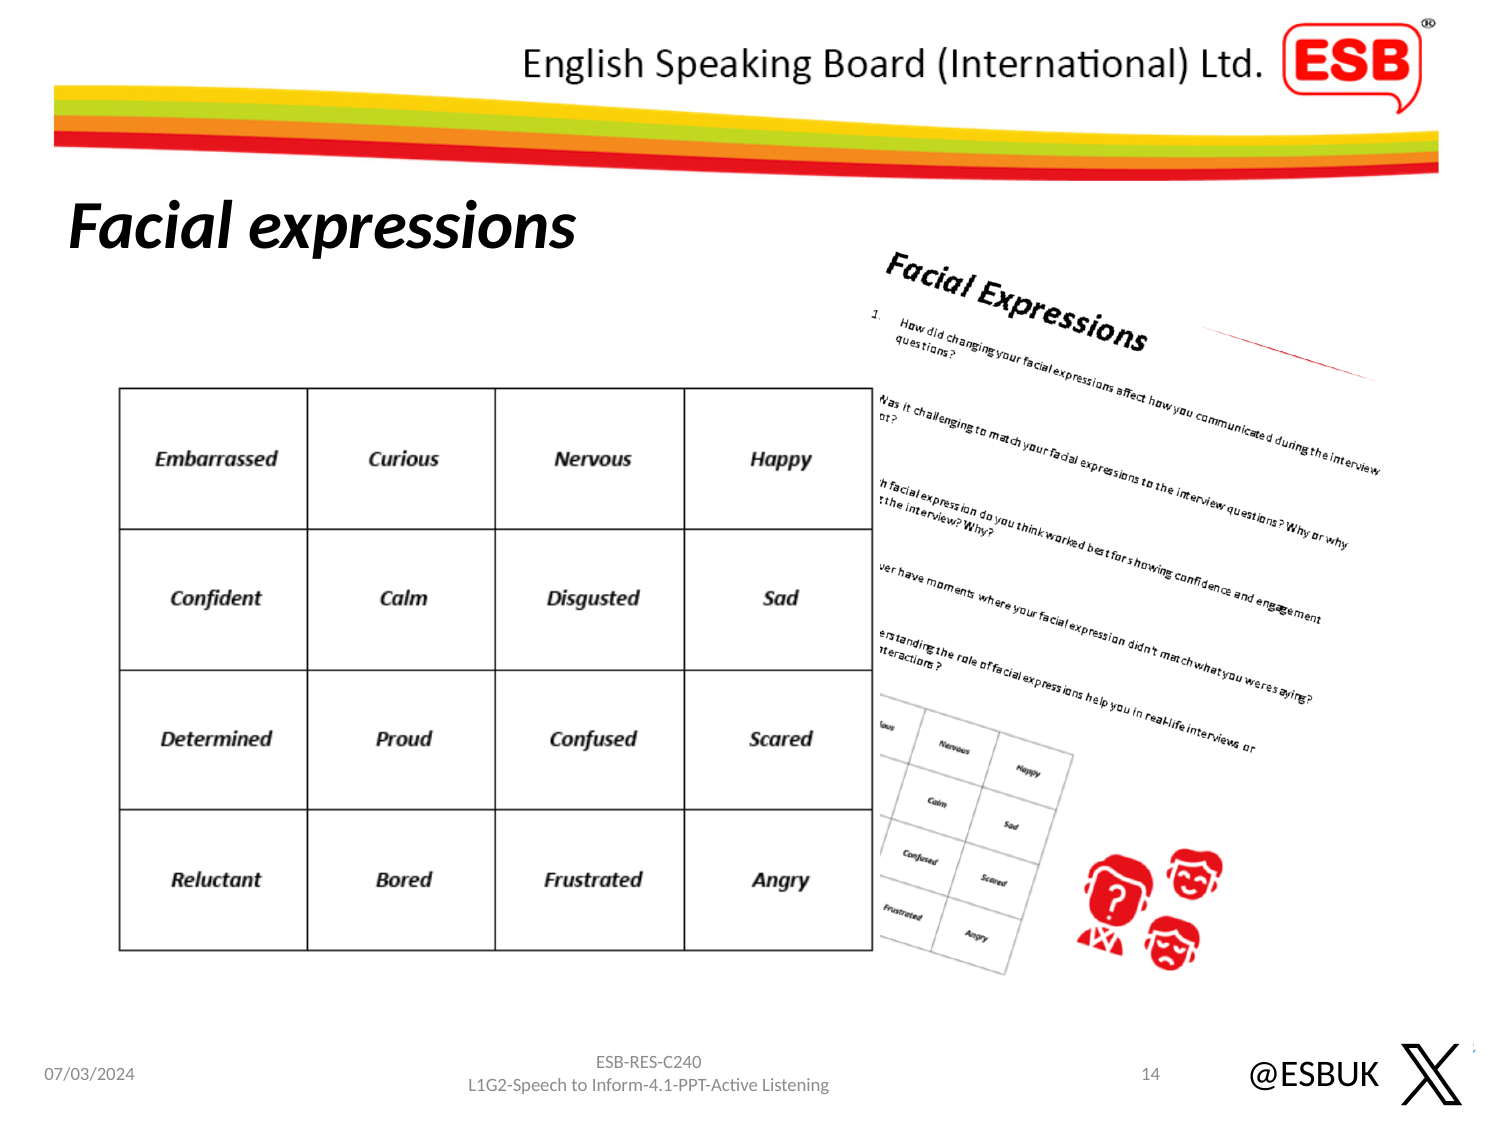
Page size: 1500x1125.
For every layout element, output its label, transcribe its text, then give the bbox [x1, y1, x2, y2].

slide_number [29, 1042, 367, 1103]
title Facial expressions [53, 179, 1347, 274]
slide_number 14 [930, 1042, 1176, 1103]
footer ESB-RES-C240 L1G2-Speech to Inform-4.1-PPT-Active Listening [395, 1042, 902, 1103]
picture [0, 0, 1500, 189]
picture [1392, 1031, 1476, 1118]
picture [113, 274, 1433, 1070]
